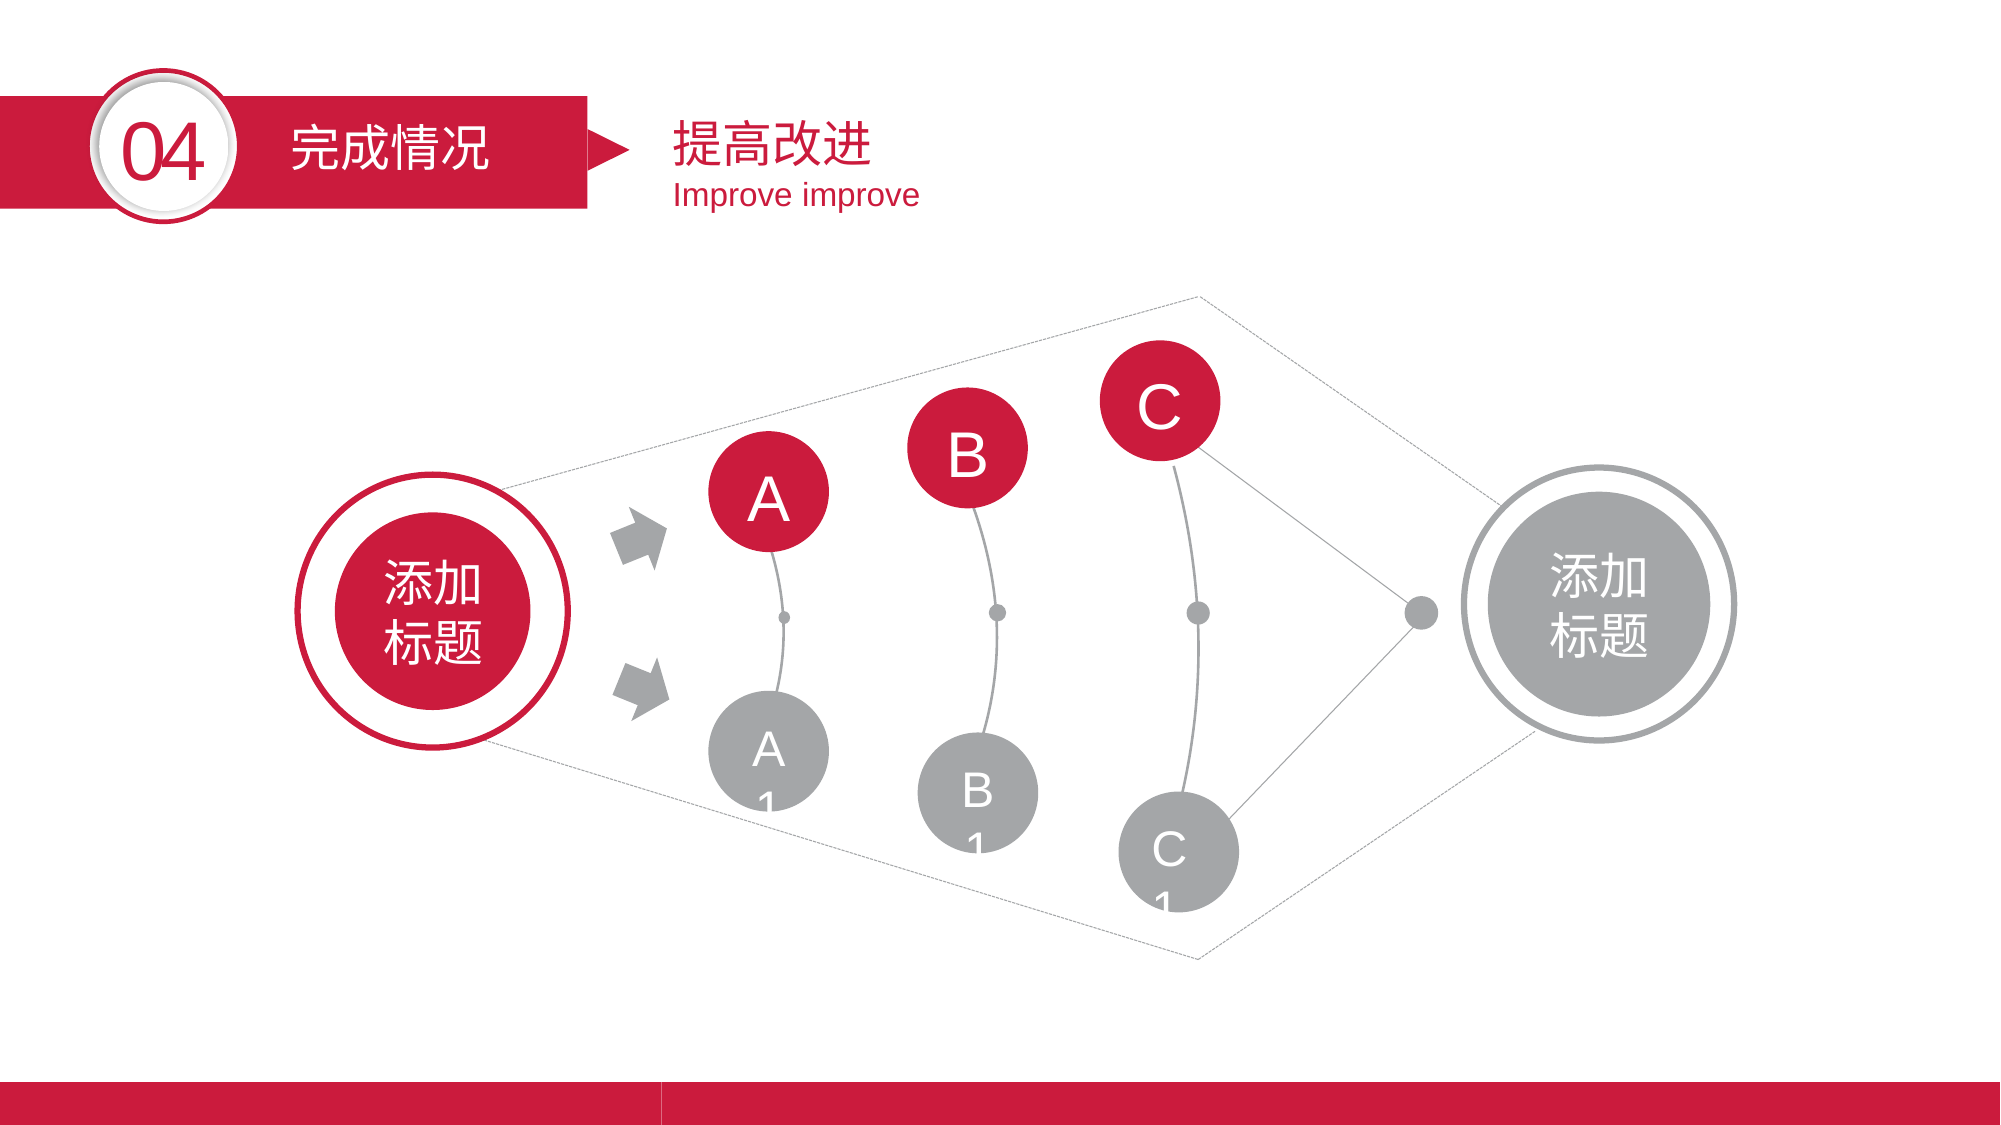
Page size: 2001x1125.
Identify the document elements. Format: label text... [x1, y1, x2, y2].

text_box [0, 96, 87, 209]
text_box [87, 70, 252, 222]
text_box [479, 296, 1535, 960]
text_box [252, 96, 630, 209]
text_box [1330, 1081, 2000, 1125]
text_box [297, 474, 591, 748]
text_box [1535, 467, 1758, 741]
text_box 提高改进 Improve improve [657, 105, 960, 221]
text_box [661, 1081, 1330, 1125]
text_box [0, 1081, 661, 1125]
